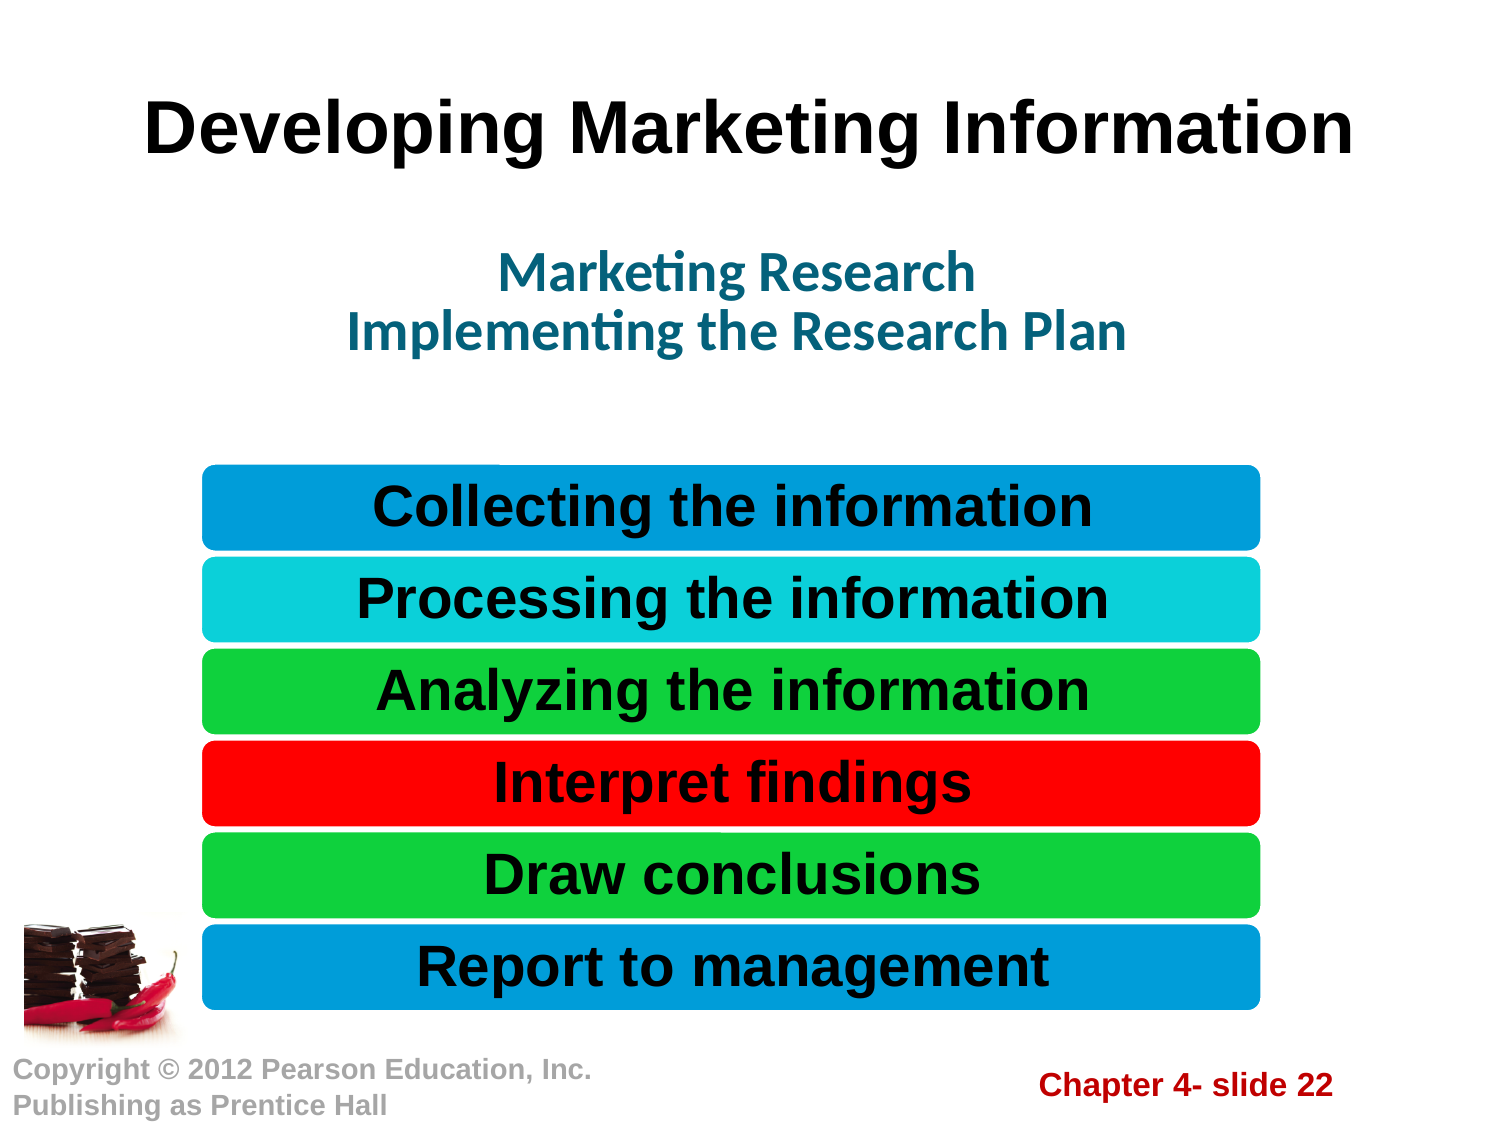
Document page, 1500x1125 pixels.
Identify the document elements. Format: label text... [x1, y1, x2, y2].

picture [24, 912, 191, 1050]
title Developing Marketing Information [112, 37, 1388, 226]
list Marketing Research Implementing the Research Plan [149, 237, 1326, 301]
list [199, 462, 1263, 1013]
